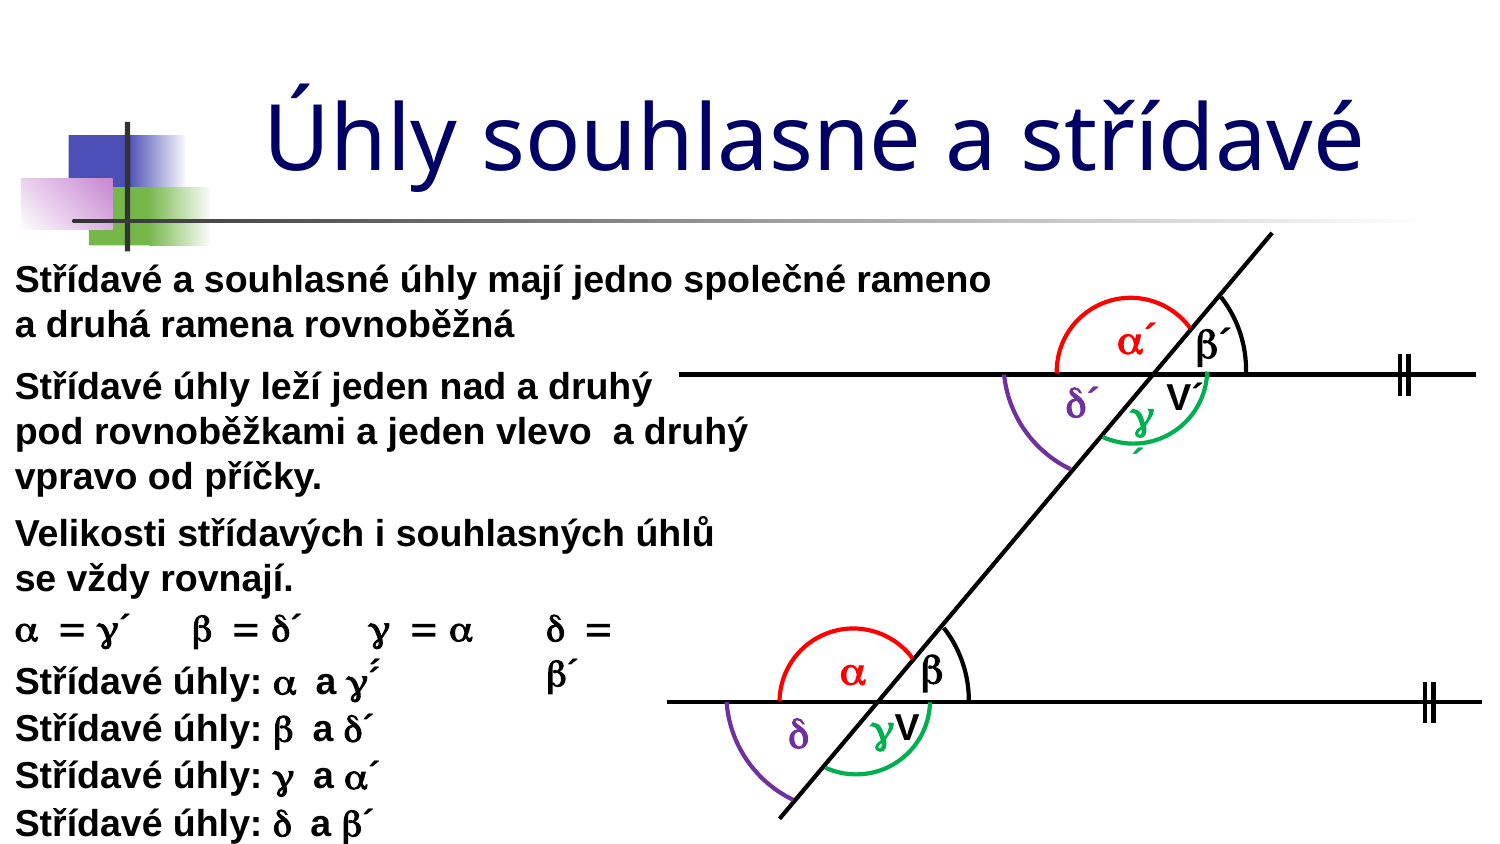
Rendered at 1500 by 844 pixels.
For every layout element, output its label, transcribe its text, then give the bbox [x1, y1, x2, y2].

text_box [779, 382, 1273, 819]
text_box g = a´ [354, 607, 491, 702]
text_box Střídavé úhly: d a b´ [0, 791, 491, 844]
text_box Střídavé úhly: g a a´ [0, 744, 491, 791]
text_box [727, 711, 774, 789]
title Úhly souhlasné a střídavé [129, 79, 1500, 189]
text_box b = d´ [177, 607, 319, 657]
text_box Střídavé úhly: b a d´ [0, 696, 491, 744]
text_box Střídavé úhly: a a g´ [0, 649, 354, 696]
text_box d = b´ [531, 607, 654, 702]
text_box Střídavé a souhlasné úhly mají jedno společné rameno a druhá ramena rovnoběžná [0, 247, 774, 353]
text_box Velikosti střídavých i souhlasných úhlů se vždy rovnají. [0, 501, 774, 607]
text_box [779, 232, 1273, 373]
text_box Střídavé úhly leží jeden nad a druhý pod rovnoběžkami a jeden vlevo a druhý vpravo od příčky. [0, 354, 774, 501]
text_box a = g´ [0, 607, 148, 657]
